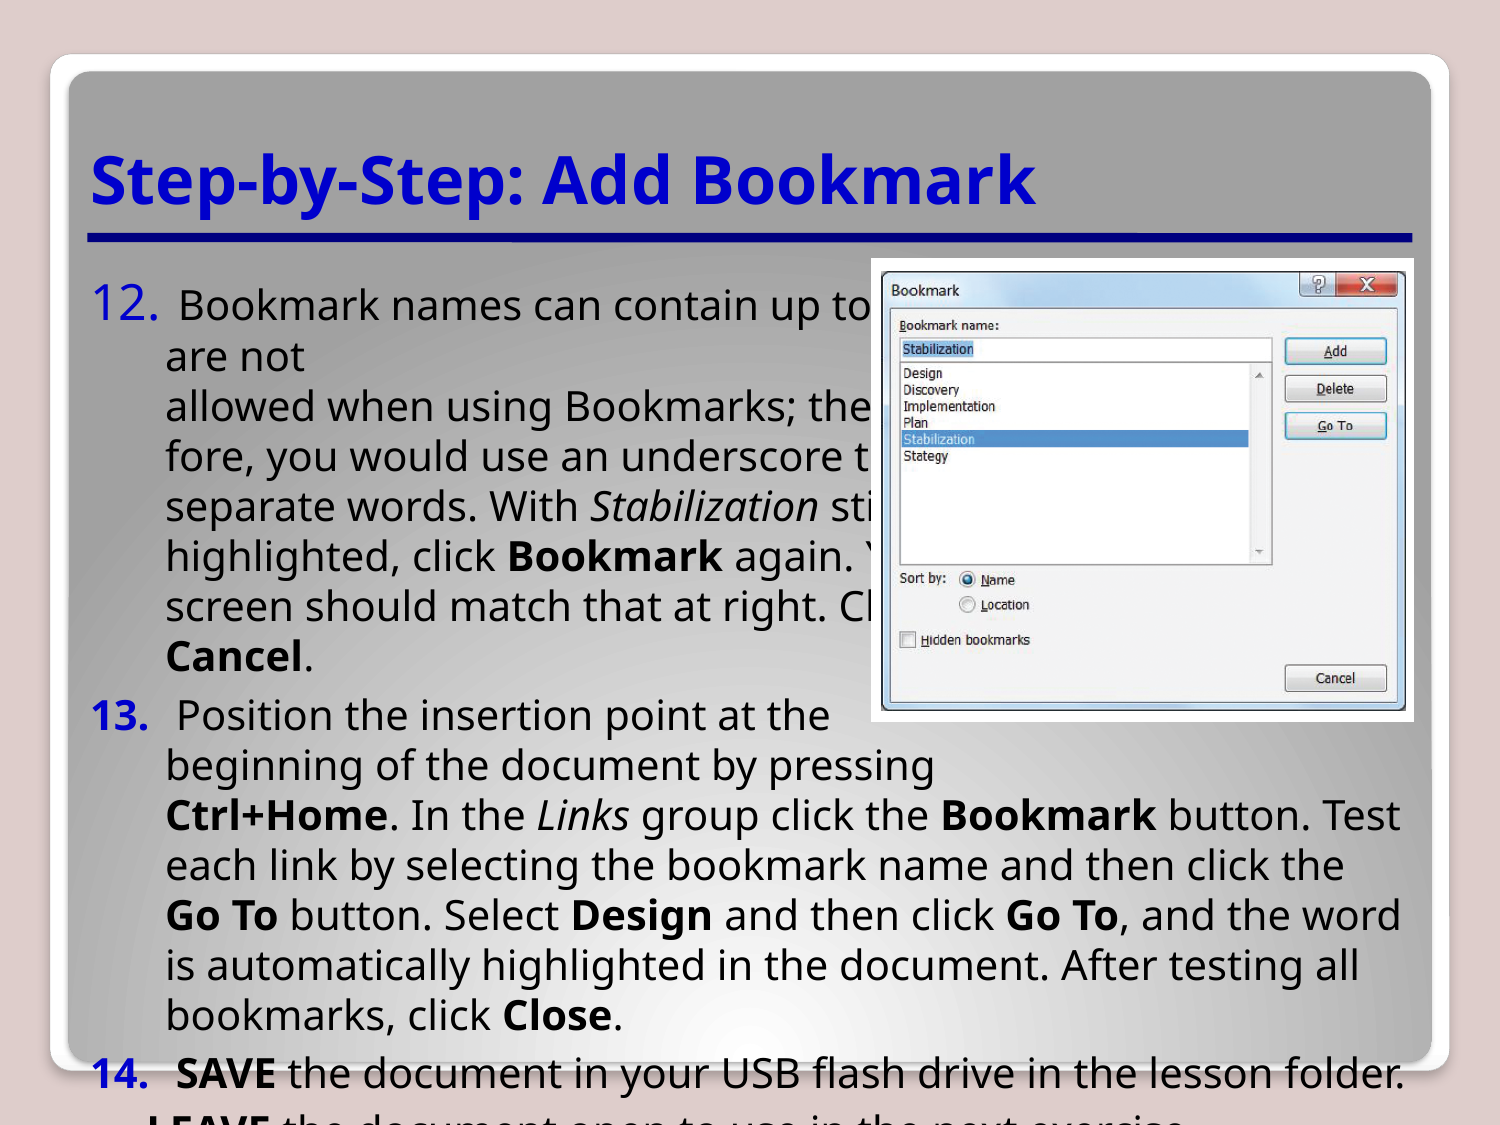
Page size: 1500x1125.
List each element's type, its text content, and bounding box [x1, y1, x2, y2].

title Step-by-Step: Add Bookmark [74, 74, 1426, 226]
list Bookmark names can contain up to 40 characters and spaces are not allowed when using Bookmarks; there- fore, you would use an underscore to separate words. With Stabilization still highlighted, click Bookmark again. Your screen should match that at right. Click Cancel. Position the insertion point at the beginning of the document by pressing Ctrl+Home. In the Links group click the Bookmark button. Test each link by selecting the bookmark name and then click the Go To button. Select Design and then click Go To, and the word is automatically highlighted in the document. After testing all bookmarks, click Close. SAVE the document in your USB flash drive in the lesson folder. LEAVE the document open to use in the next exercise. [74, 262, 1426, 1063]
picture [871, 258, 1414, 723]
